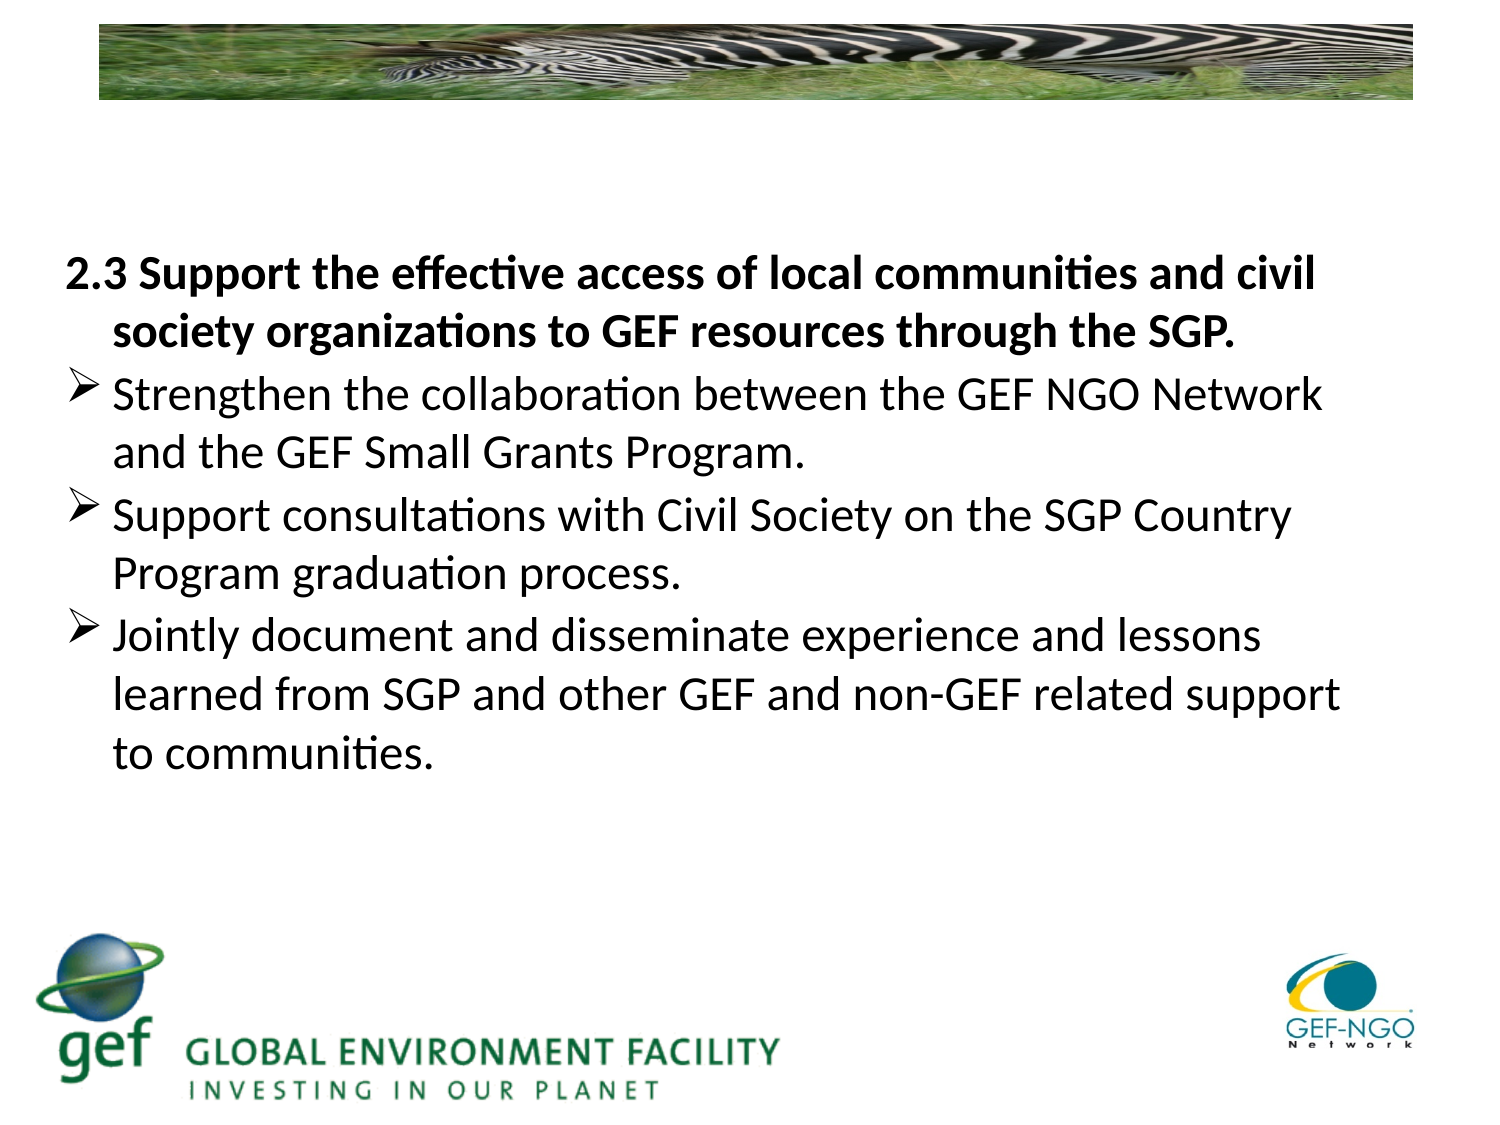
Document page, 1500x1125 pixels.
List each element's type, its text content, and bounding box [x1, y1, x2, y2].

picture [1274, 938, 1426, 1063]
picture [25, 916, 798, 1113]
list 2.3 Support the effective access of local communities and civil society organizations to GEF resources through the SGP. Strengthen the collaboration between the GEF NGO Network and the GEF Small Grants Program. Support consultations with Civil Society on the SGP Country Program graduation process. Jointly document and disseminate experience and lessons learned from SGP and other GEF and non-GEF related support to communities. [50, 212, 1400, 955]
picture [99, 24, 1413, 101]
